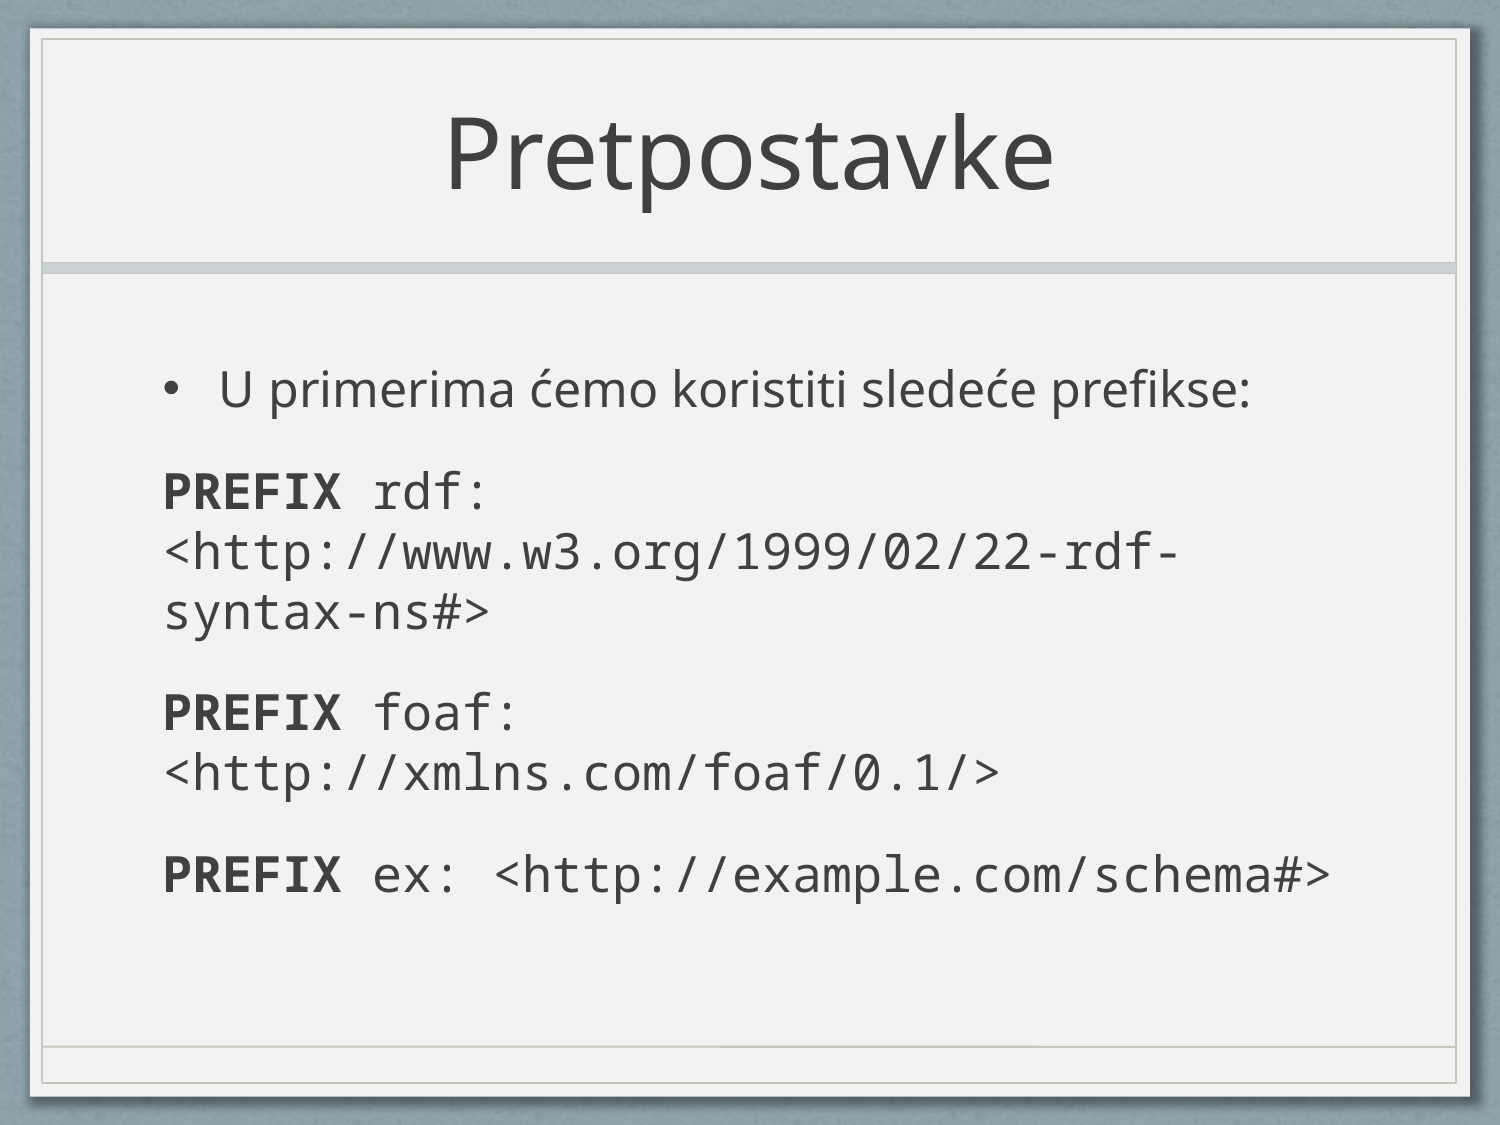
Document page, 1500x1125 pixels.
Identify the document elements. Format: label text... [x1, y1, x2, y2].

title Pretpostavke [147, 40, 1353, 260]
list U primerima ćemo koristiti sledeće prefikse: PREFIX rdf: <http://www.w3.org/1999/02/22-rdf-syntax-ns#> PREFIX foaf: <http://xmlns.com/foaf/0.1/> PREFIX ex: <http://example.com/schema#> [147, 350, 1353, 996]
